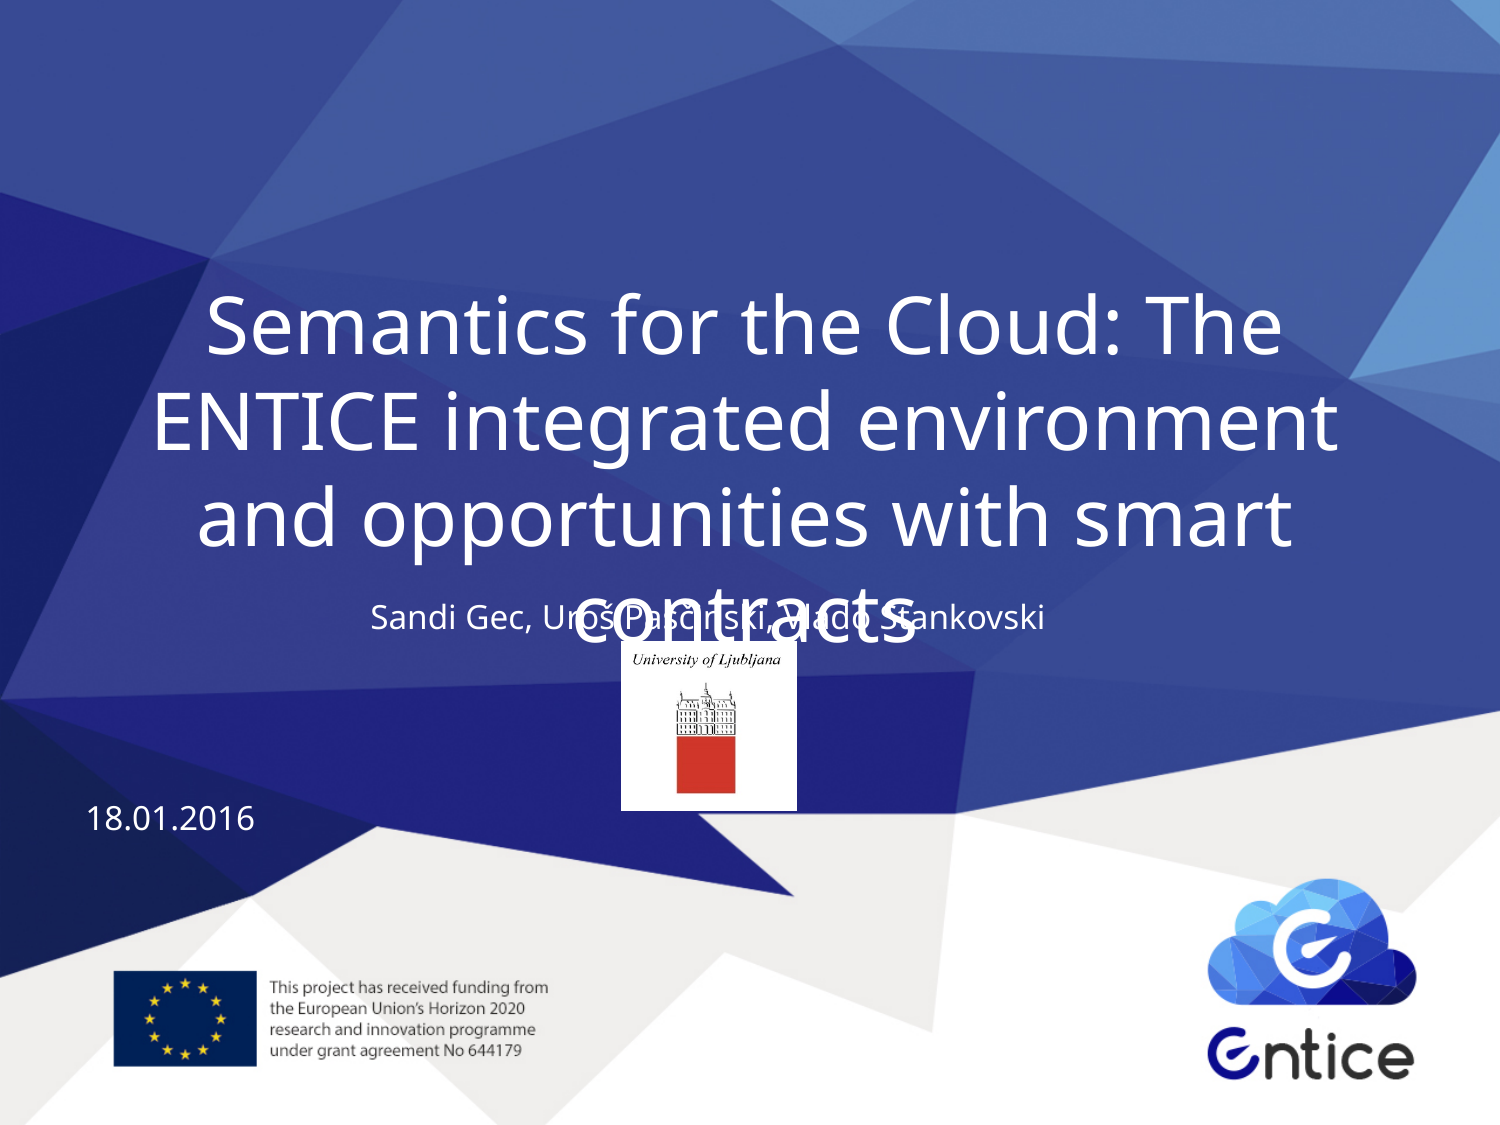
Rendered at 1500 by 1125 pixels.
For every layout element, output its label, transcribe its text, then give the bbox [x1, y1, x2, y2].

picture [0, 0, 1500, 1125]
text_box Sandi Gec, Uroš Paščinski, Vlado Stankovski [135, 586, 1282, 646]
title Semantics for the Cloud: The ENTICE integrated environment and opportunities with smart contracts [70, 267, 1421, 666]
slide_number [70, 786, 421, 847]
